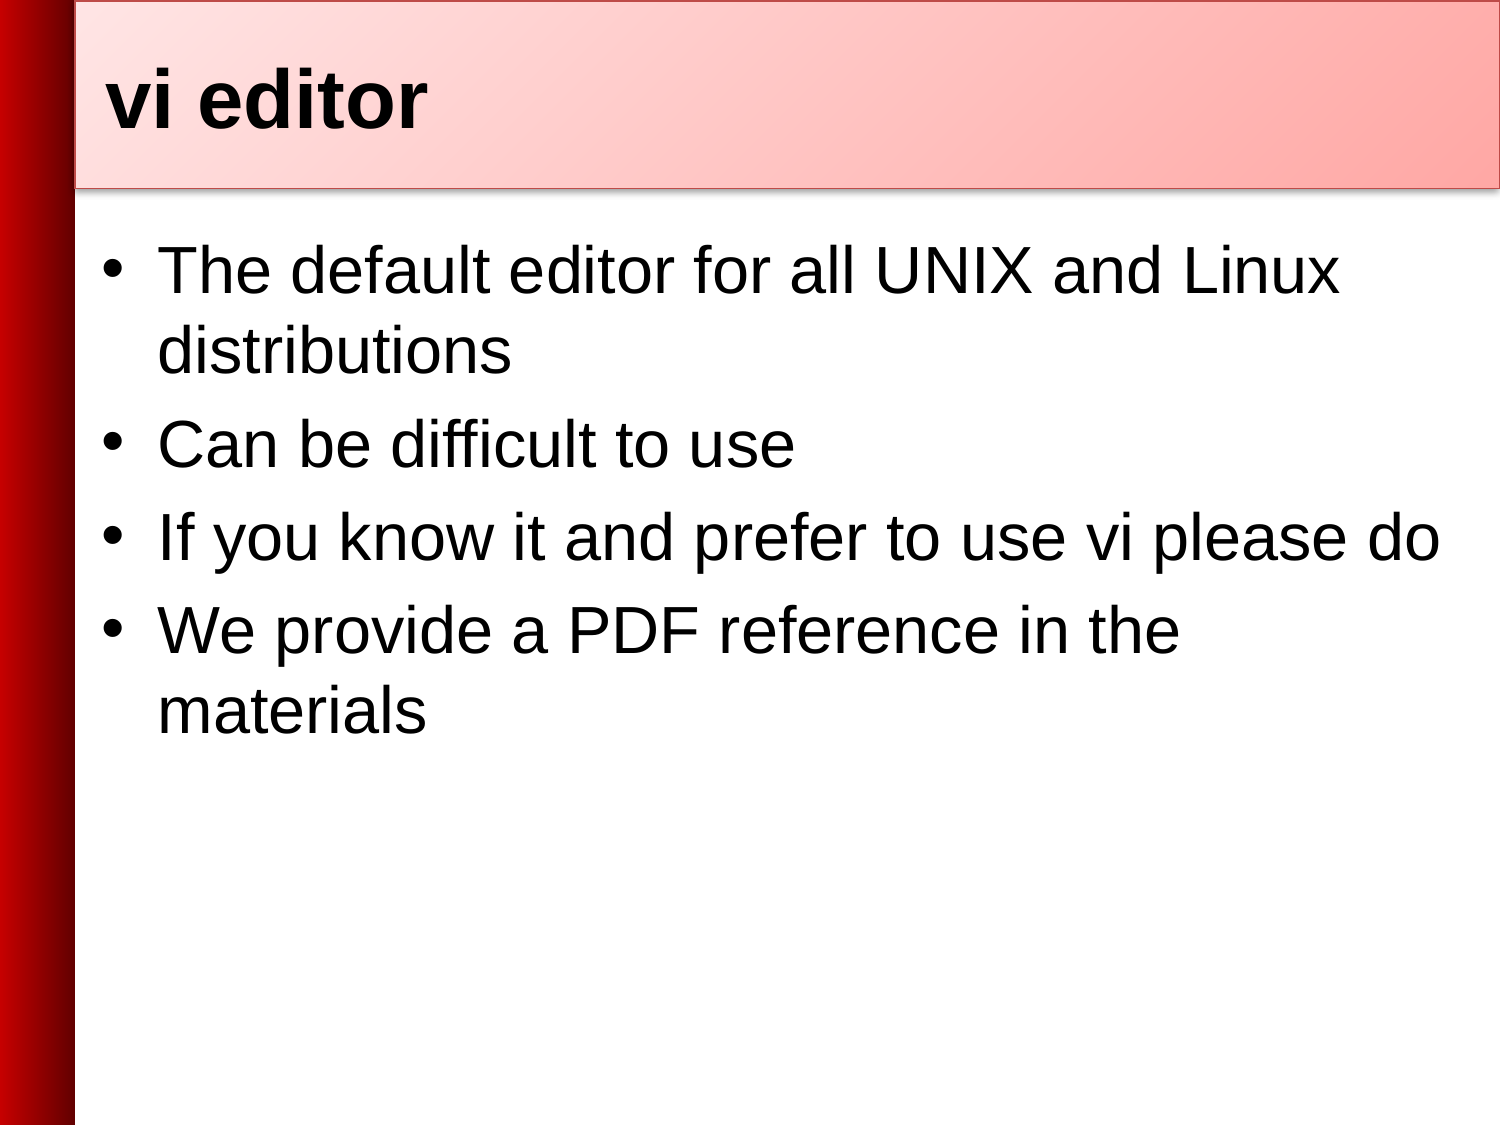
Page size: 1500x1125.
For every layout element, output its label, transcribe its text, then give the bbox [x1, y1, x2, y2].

list The default editor for all UNIX and Linux distributions Can be difficult to use If you know it and prefer to use vi please do We provide a PDF reference in the materials [86, 219, 1470, 1116]
title vi editor [74, 0, 1500, 189]
